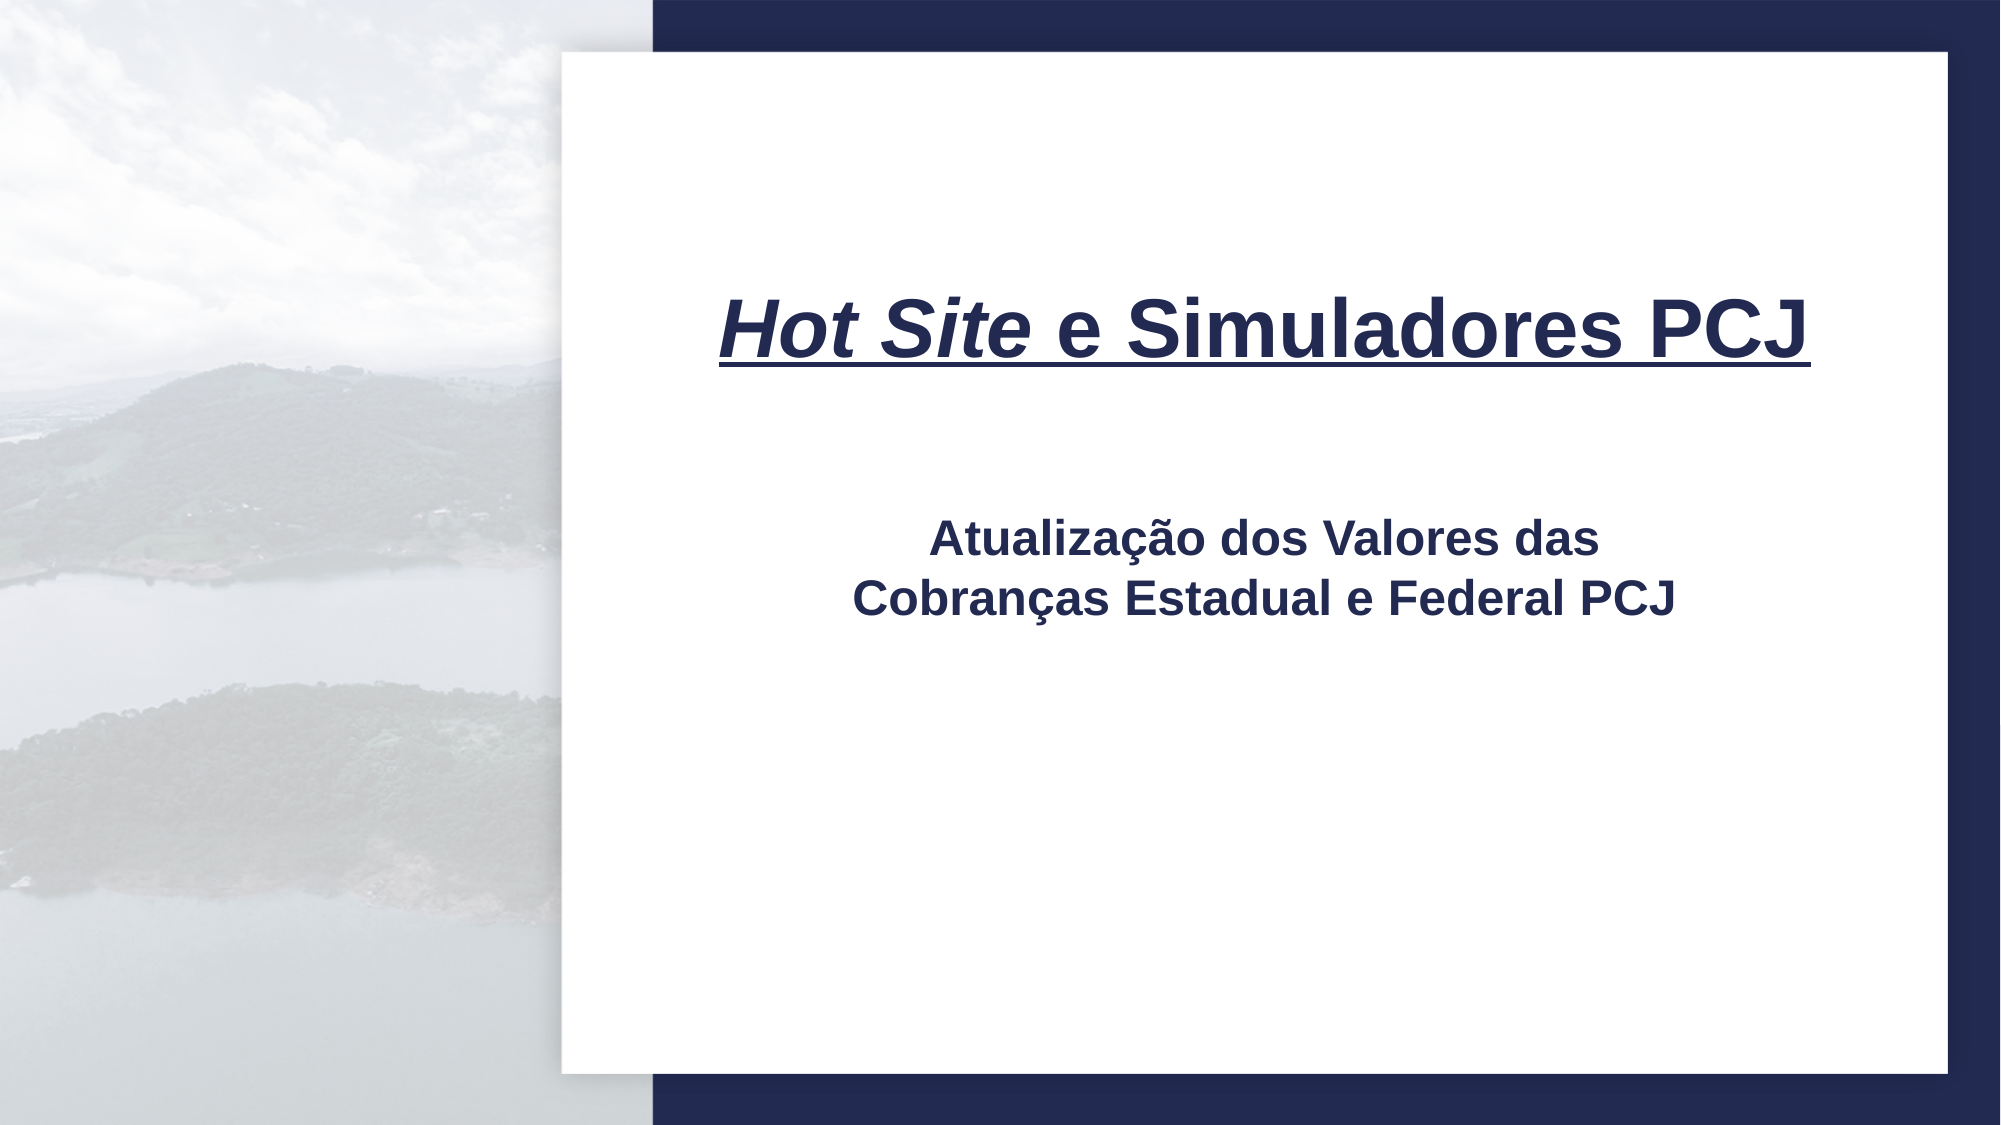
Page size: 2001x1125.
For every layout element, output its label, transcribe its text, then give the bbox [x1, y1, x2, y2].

picture [0, 0, 2001, 1125]
text_box Hot Site e Simuladores PCJ [620, 267, 1910, 382]
text_box Atualização dos Valores das Cobranças Estadual e Federal PCJ [788, 497, 1742, 633]
